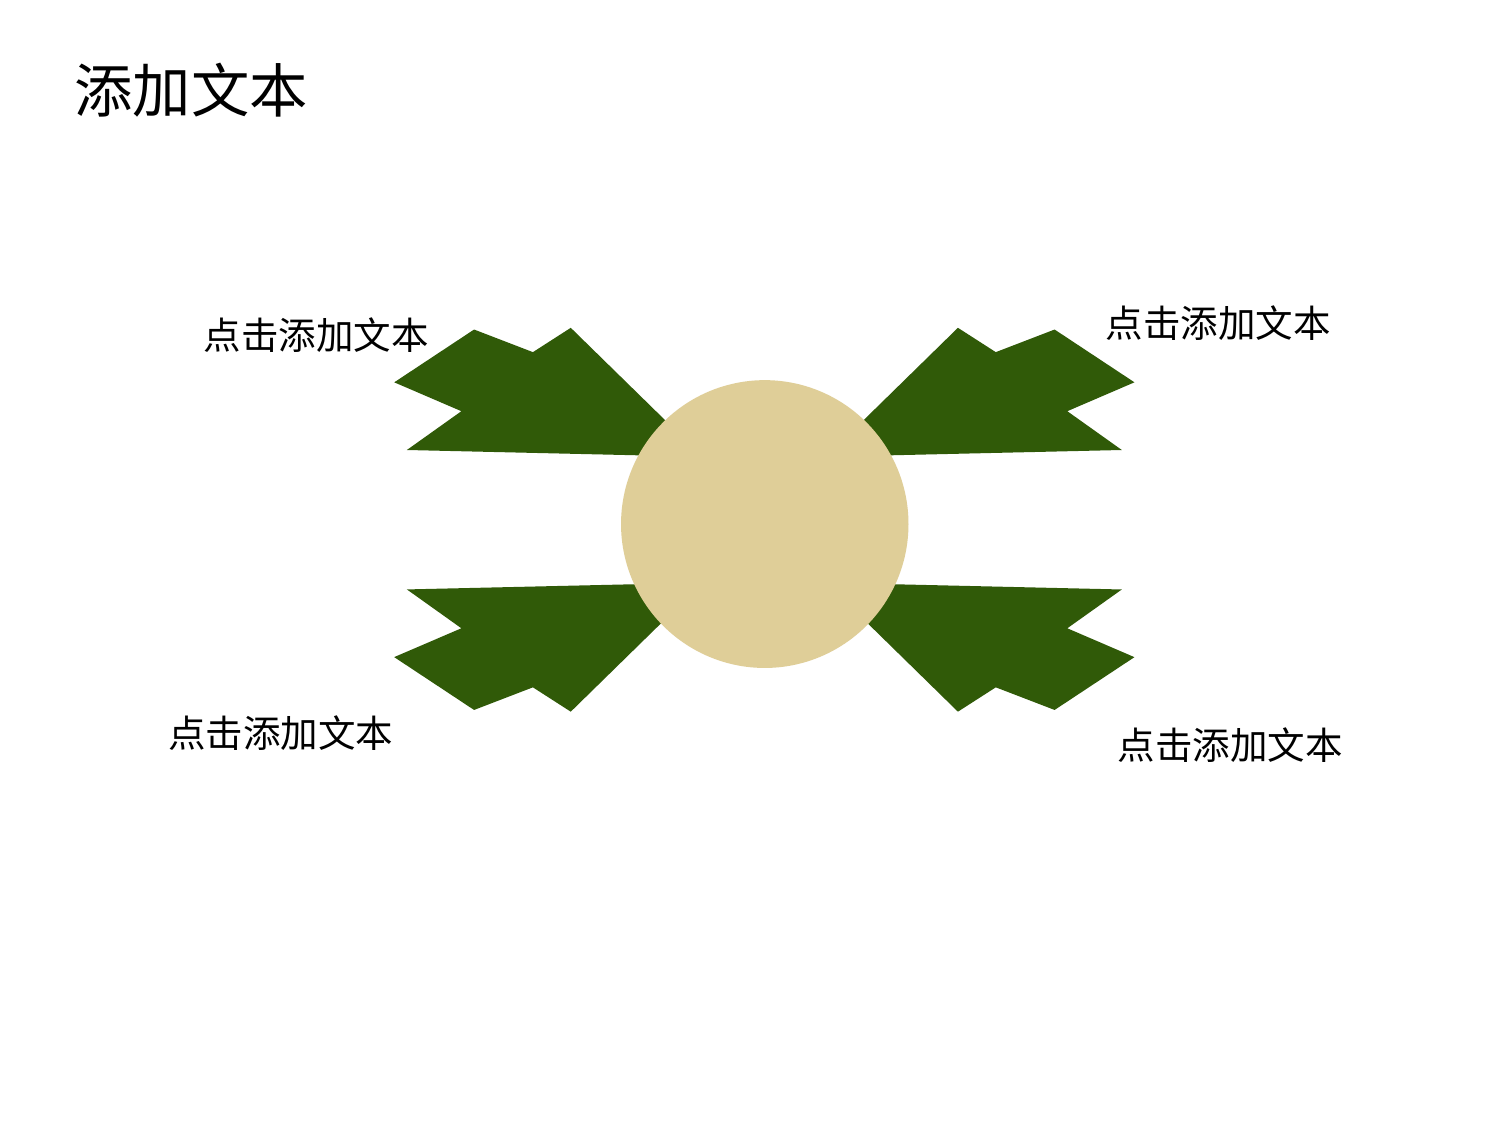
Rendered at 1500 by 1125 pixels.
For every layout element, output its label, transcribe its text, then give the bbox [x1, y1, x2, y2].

text_box 点击添加文本 [1102, 714, 1358, 775]
text_box [394, 584, 661, 712]
text_box [864, 327, 1135, 456]
text_box 点击添加文本 [188, 304, 444, 365]
text_box [869, 584, 1135, 712]
text_box 点击添加文本 [153, 703, 409, 763]
text_box [394, 327, 665, 456]
text_box 点击添加文本 [1091, 292, 1346, 353]
text_box [621, 380, 909, 668]
text_box 添加文本 [60, 46, 323, 132]
